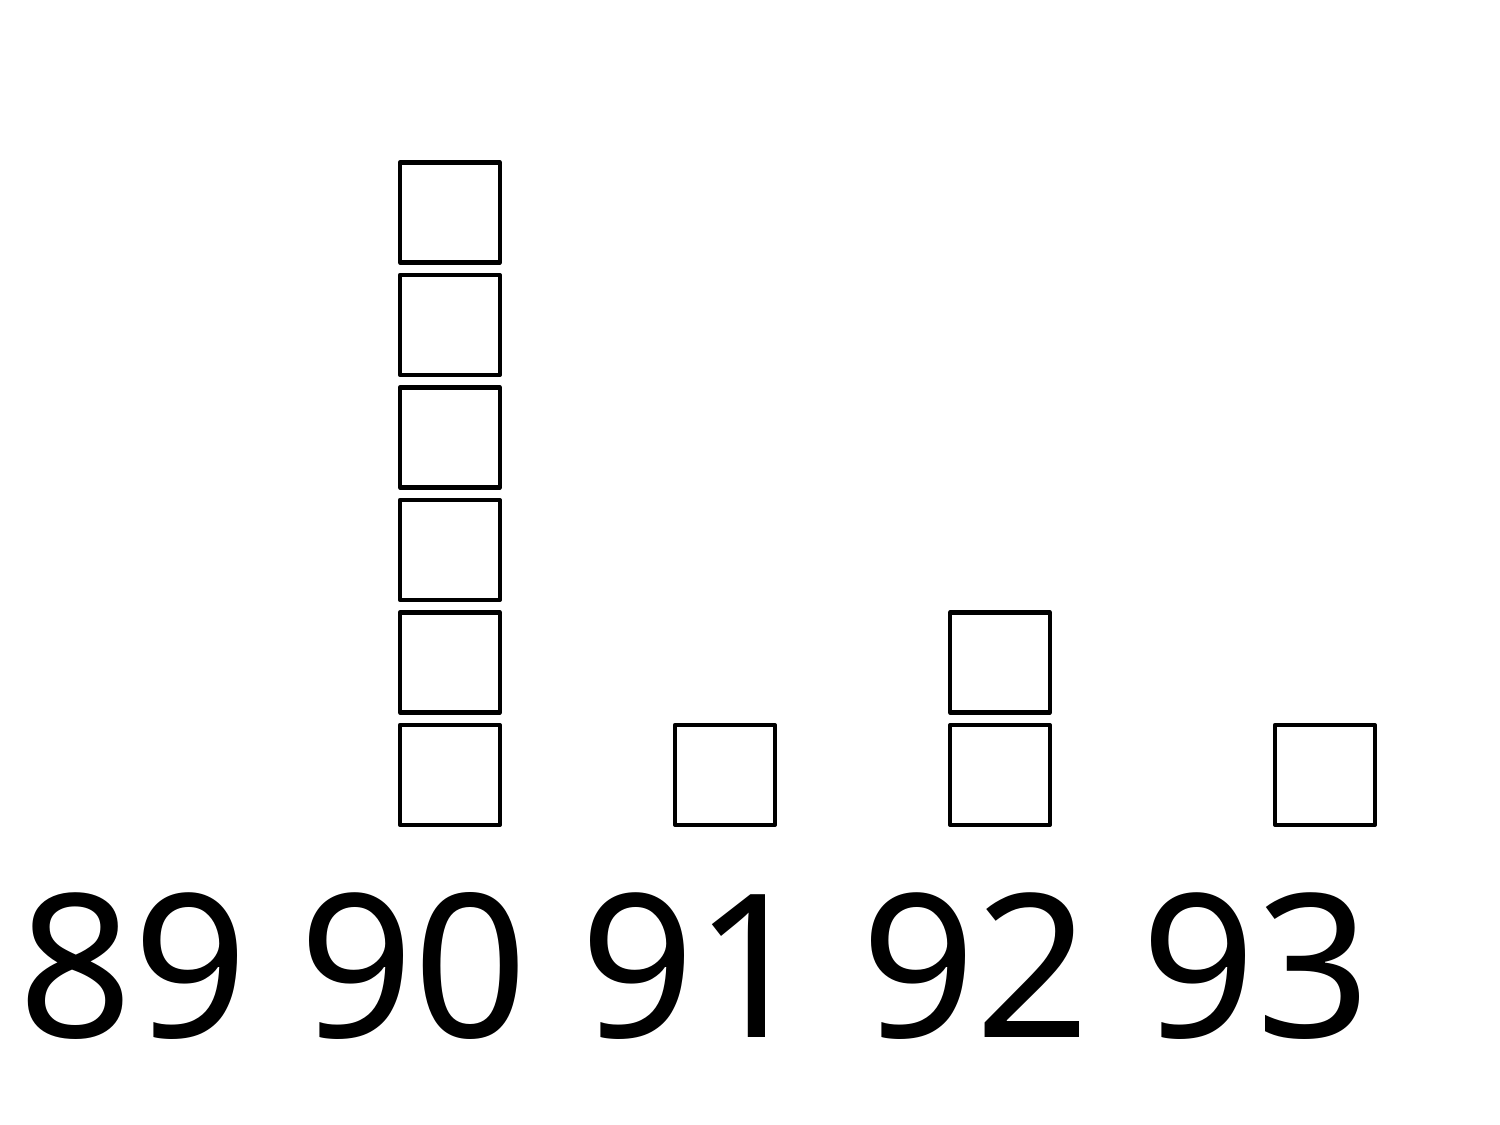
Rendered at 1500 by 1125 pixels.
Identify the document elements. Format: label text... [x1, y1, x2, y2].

text_box 89 90 91 92 93 [0, 829, 1500, 1085]
text_box [673, 723, 777, 827]
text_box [949, 612, 1051, 826]
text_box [399, 162, 501, 826]
text_box [1273, 723, 1377, 827]
